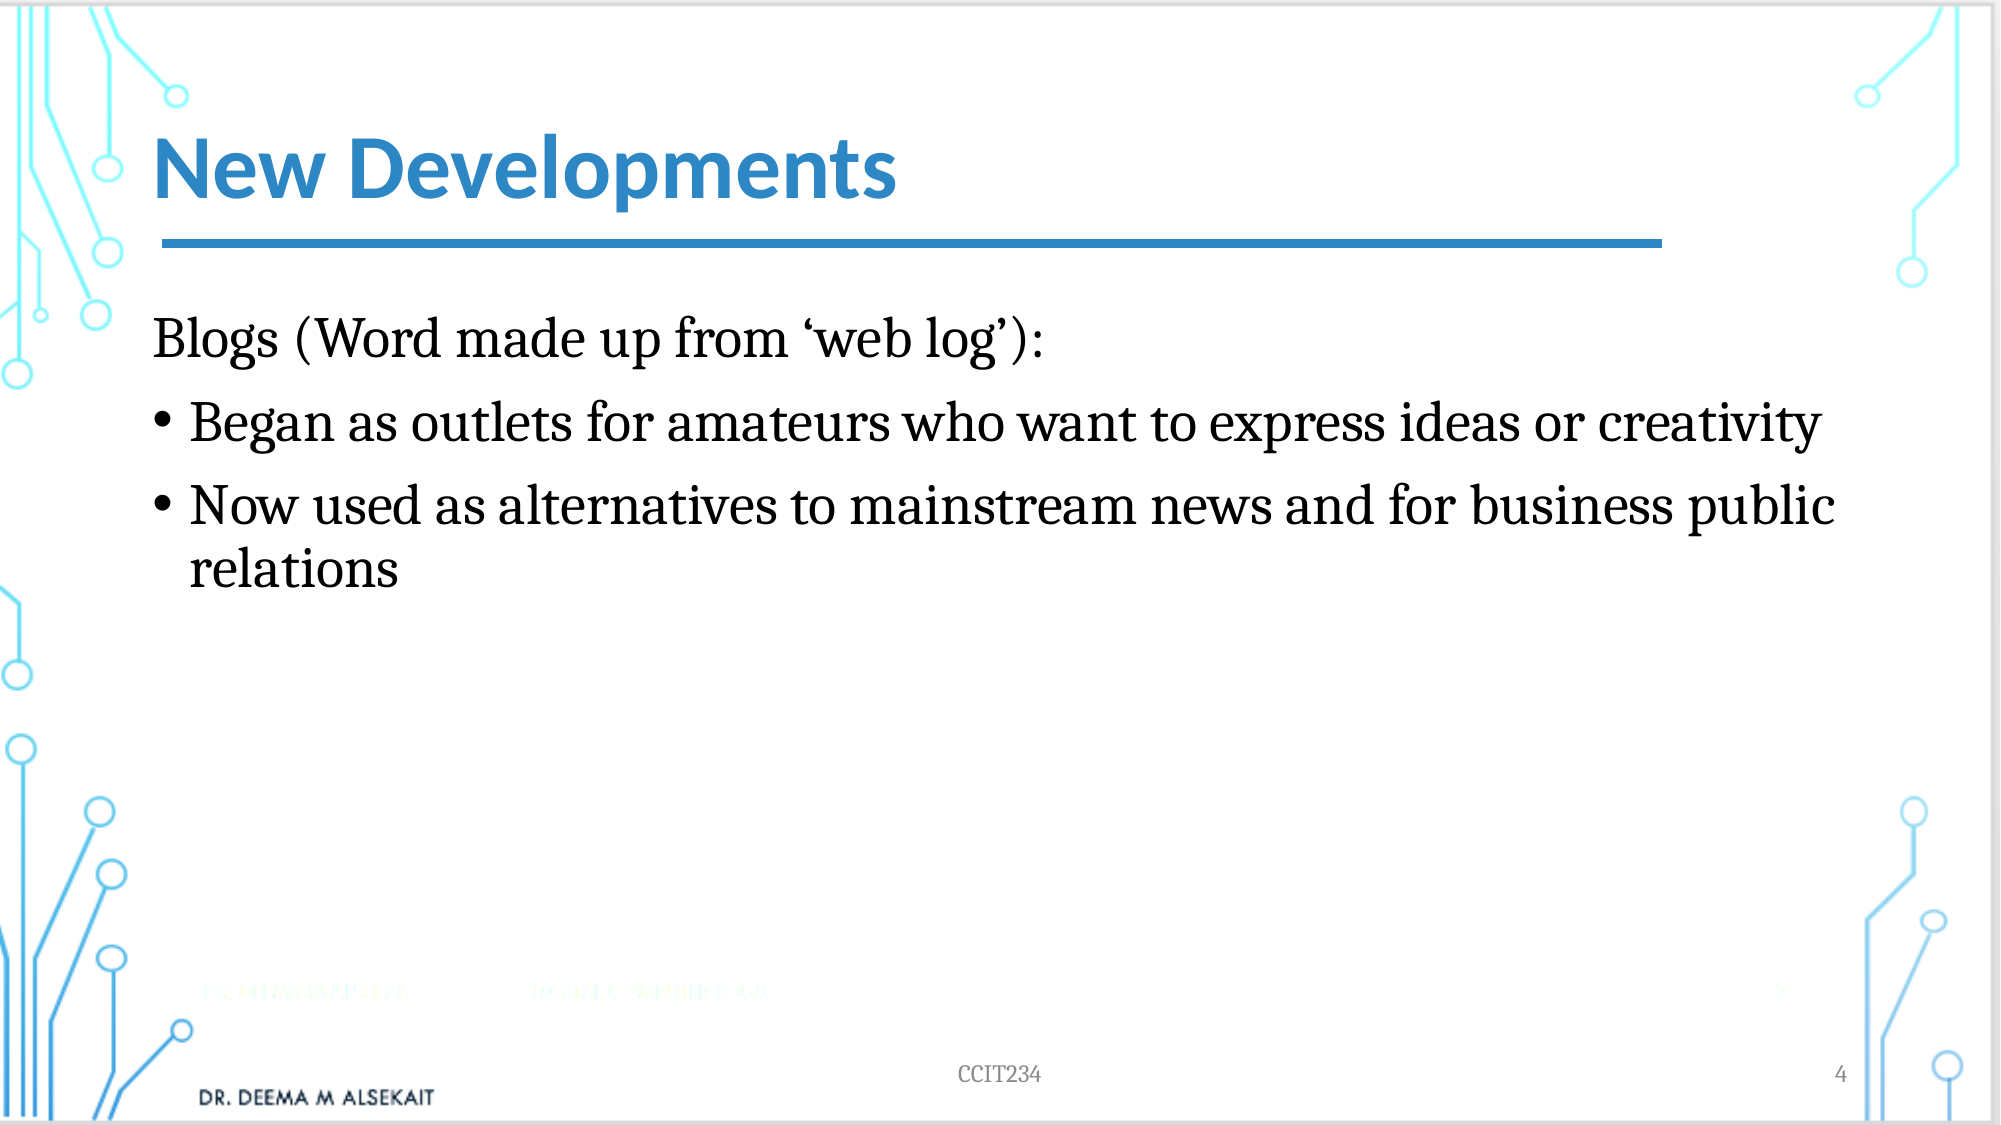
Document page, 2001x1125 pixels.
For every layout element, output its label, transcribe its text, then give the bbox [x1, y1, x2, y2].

title New Developments [137, 59, 1863, 278]
picture [0, 0, 2001, 1125]
slide_number 4 [1412, 1042, 1863, 1103]
list Blogs (Word made up from ‘web log’): Began as outlets for amateurs who want to express ideas or creativity Now used as alternatives to mainstream news and for business public relations [137, 299, 1863, 1014]
footer CCIT234 [662, 1042, 1338, 1103]
